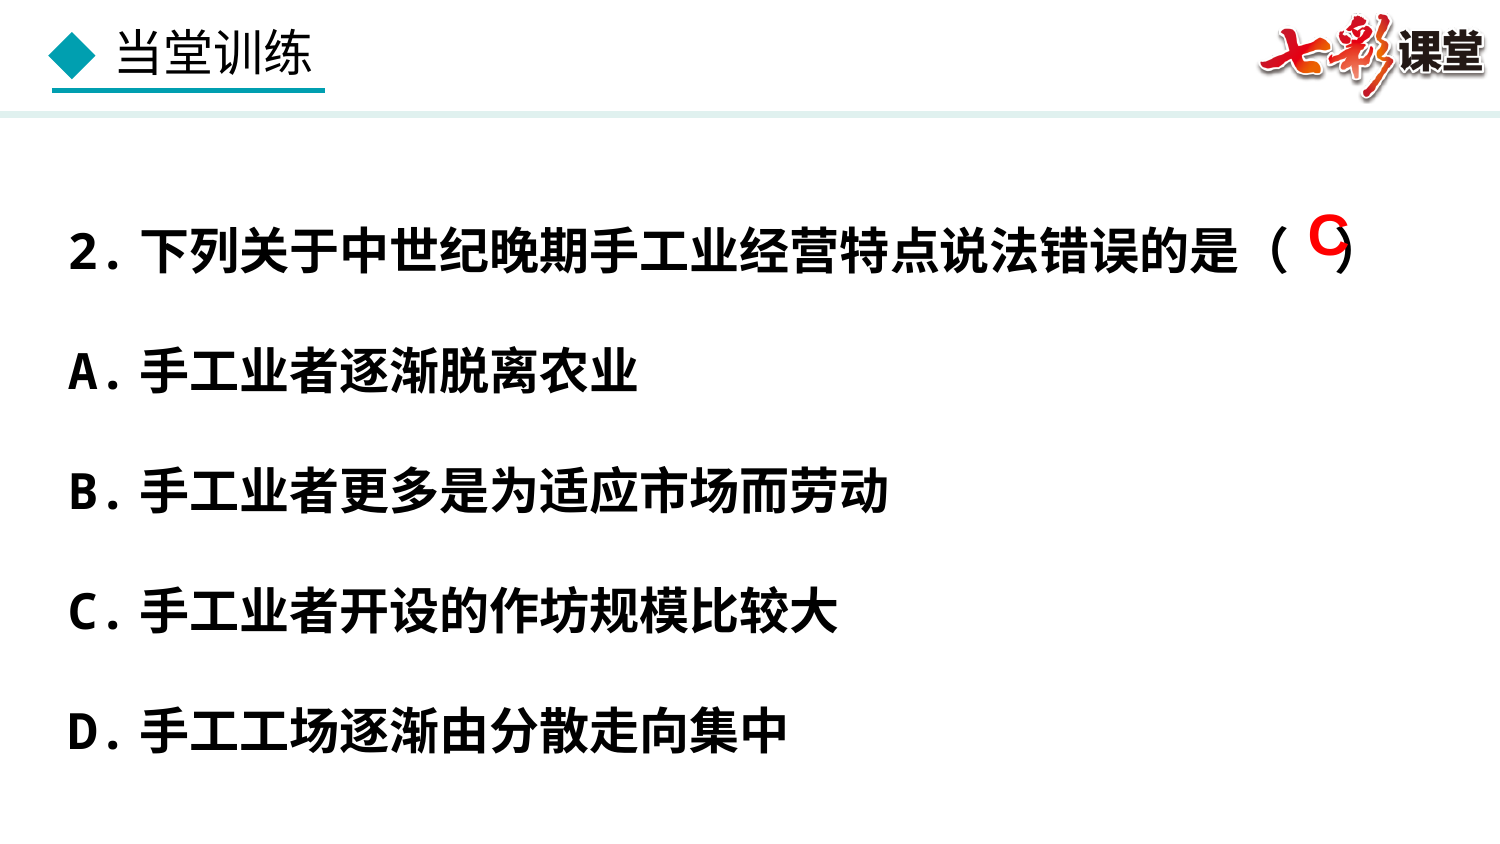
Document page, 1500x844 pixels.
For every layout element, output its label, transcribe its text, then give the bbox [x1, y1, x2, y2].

text_box C [1292, 189, 1365, 275]
picture [1254, 8, 1491, 104]
text_box 2.下列关于中世纪晚期手工业经营特点说法错误的是（ ） A.手工业者逐渐脱离农业 B.手工业者更多是为适应市场而劳动 C.手工业者开设的作坊规模比较大 D.手工工场逐渐由分散走向集中 [53, 152, 1453, 768]
